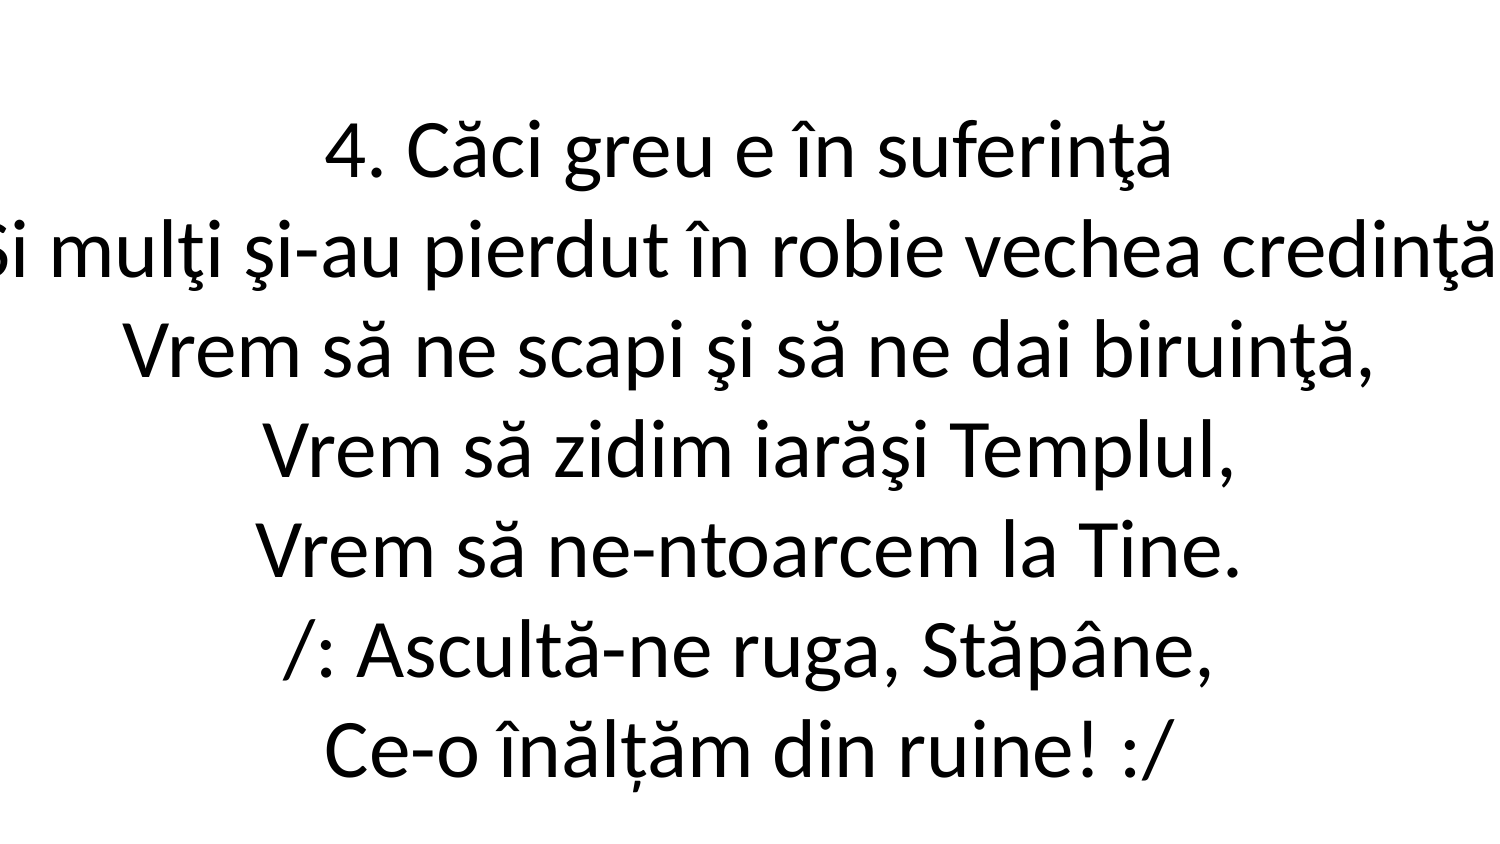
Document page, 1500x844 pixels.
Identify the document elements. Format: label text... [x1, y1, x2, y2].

text_box 4. Căci greu e în suferinţă Şi mulţi şi-au pierdut în robie vechea credinţă! Vrem să ne scapi şi să ne dai biruinţă, Vrem să zidim iarăşi Templul, Vrem să ne-ntoarcem la Tine. /: Ascultă-ne ruga, Stăpâne, Ce-o înălțăm din ruine! :/ [0, 42, 1500, 802]
